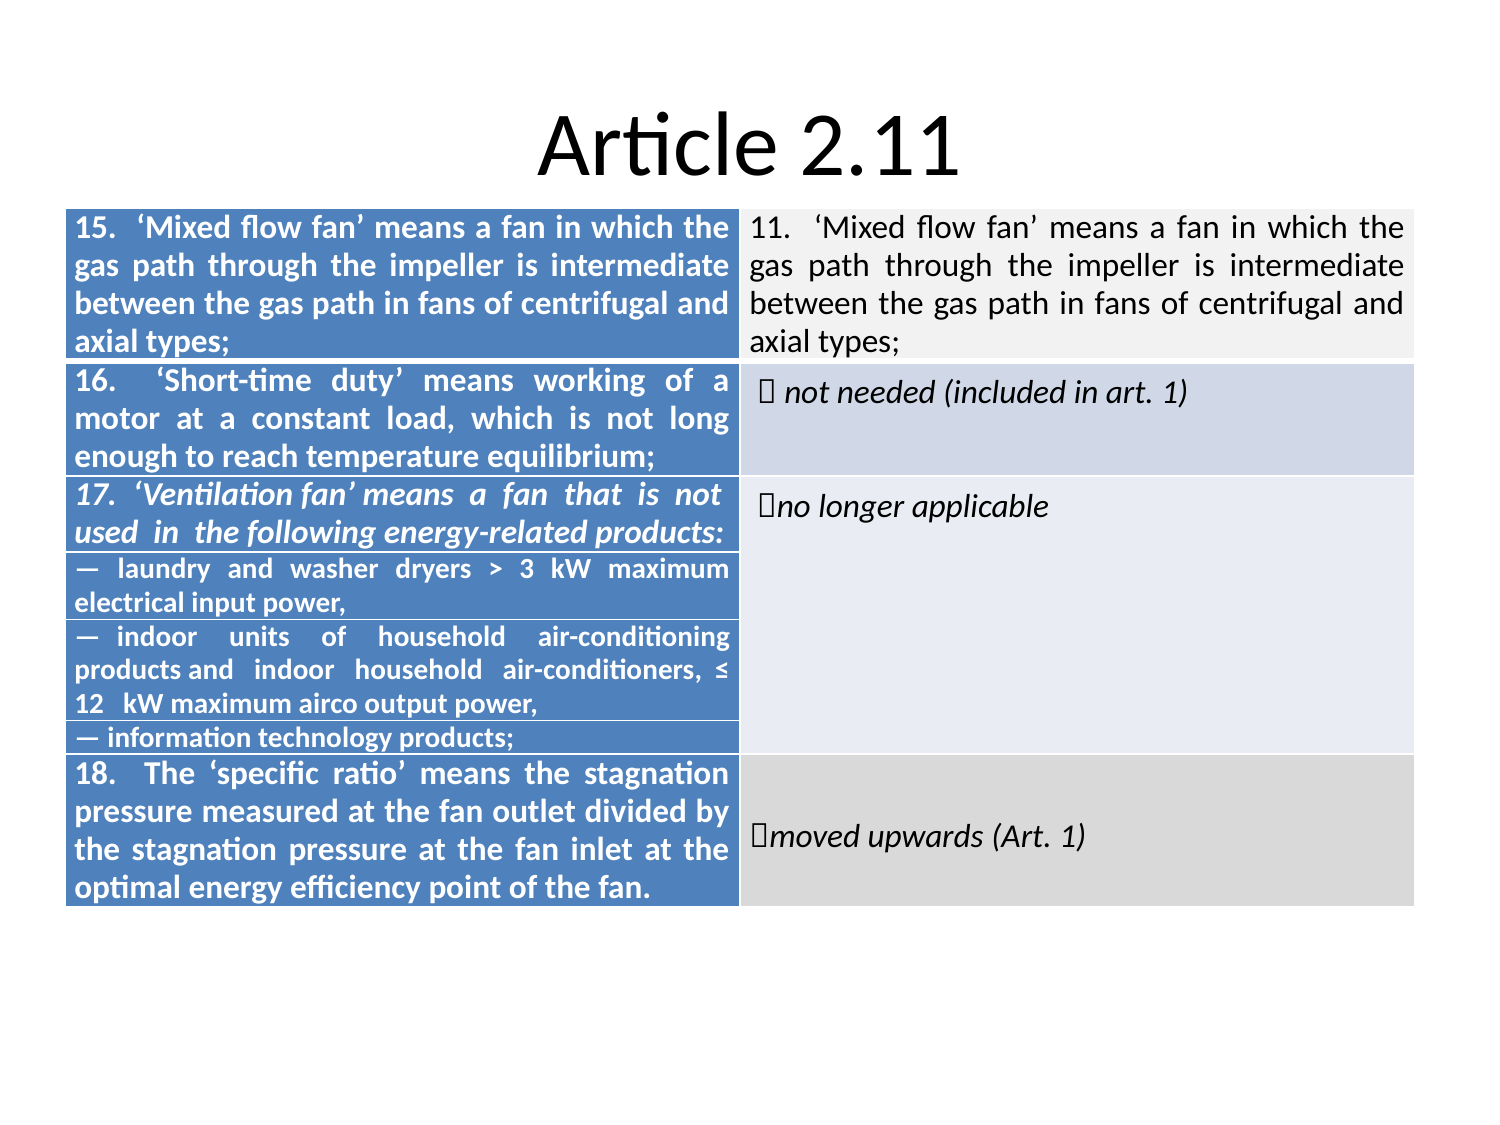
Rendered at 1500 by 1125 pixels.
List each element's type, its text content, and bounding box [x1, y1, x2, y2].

table_cell 17. ‘Ventilation fan’ means a fan that is not used in the following energy-related products: [66, 477, 739, 551]
table_cell  not needed (included in art. 1) [741, 364, 1414, 475]
title Article 2.11 [75, 45, 1425, 233]
table_cell — indoor units of household air-conditioning products and indoor household air-conditioners, ≤ 12 kW maximum airco output power, [66, 620, 739, 720]
table_header 15. ‘Mixed flow fan’ means a fan in which the gas path through the impeller is intermediate between the gas path in fans of centrifugal and axial types; [66, 209, 739, 358]
table_cell 18. The ‘specific ratio’ means the stagnation pressure measured at the fan outlet divided by the stagnation pressure at the fan inlet at the optimal energy efficiency point of the fan. [66, 755, 739, 906]
table_cell moved upwards (Art. 1) [741, 755, 1414, 906]
table_cell no longer applicable [741, 477, 1414, 753]
table_cell — information technology products; [66, 721, 739, 753]
table_cell — laundry and washer dryers > 3 kW maximum electrical input power, [66, 553, 739, 619]
table_header 11. ‘Mixed flow fan’ means a fan in which the gas path through the impeller is intermediate between the gas path in fans of centrifugal and axial types; [741, 209, 1414, 358]
table_cell 16. ‘Short-time duty’ means working of a motor at a constant load, which is not long enough to reach temperature equilibrium; [66, 364, 739, 475]
